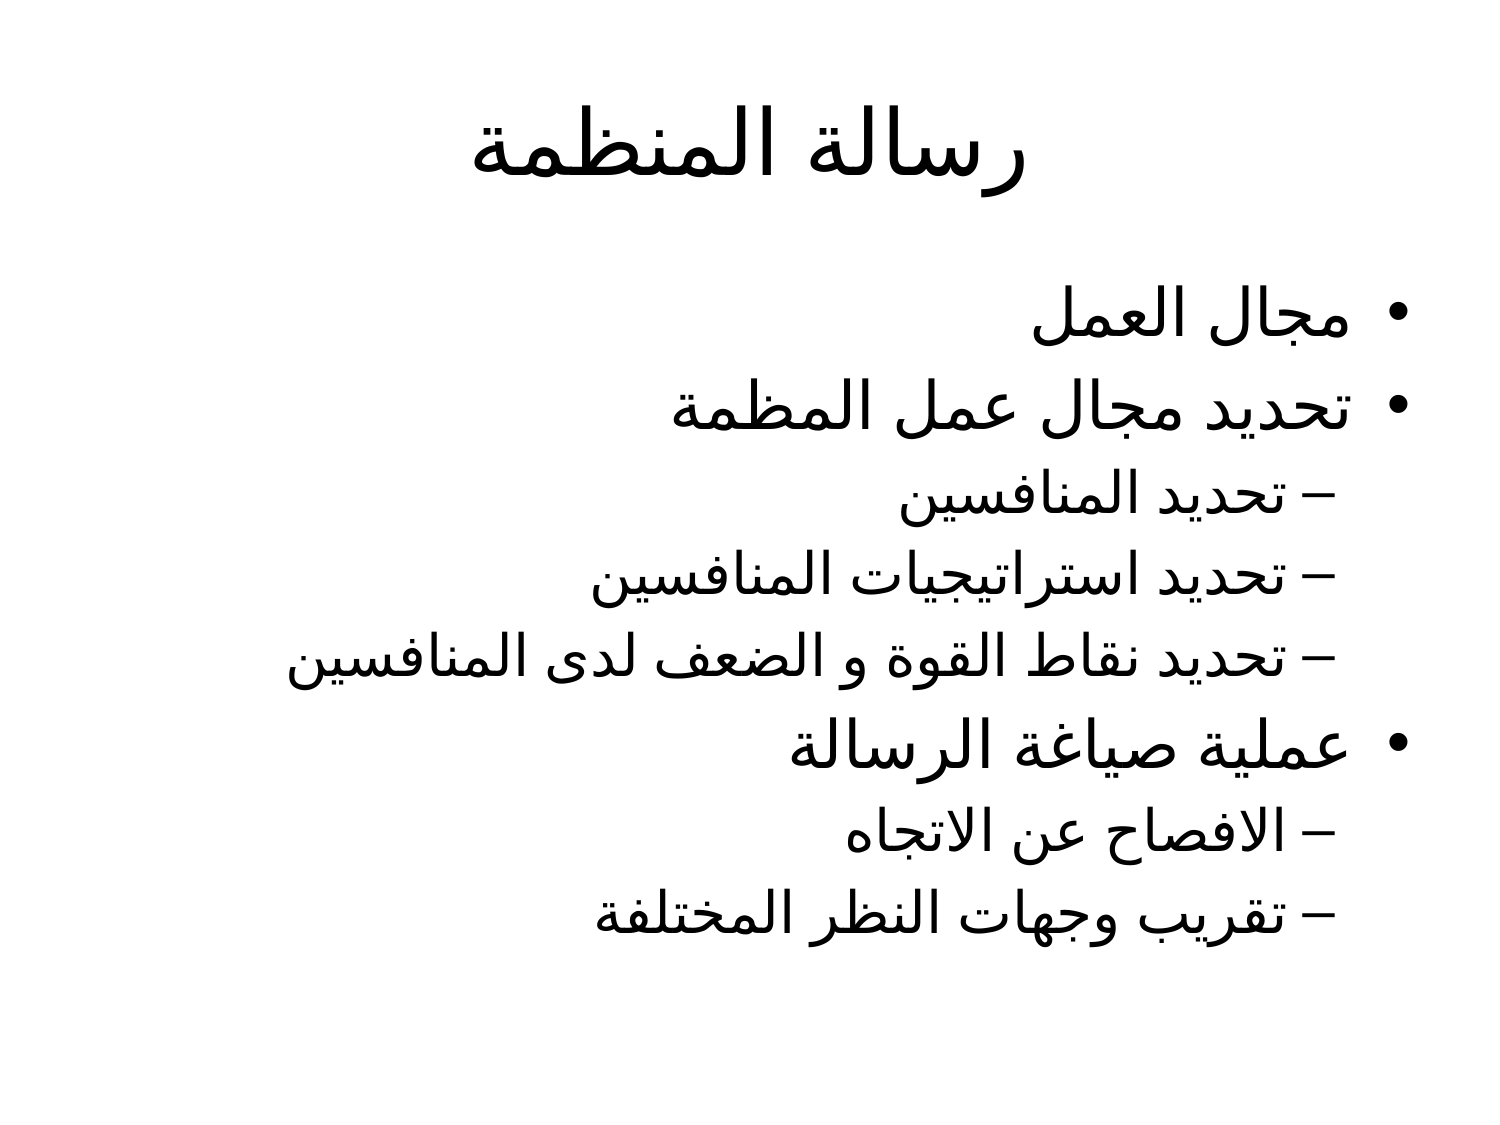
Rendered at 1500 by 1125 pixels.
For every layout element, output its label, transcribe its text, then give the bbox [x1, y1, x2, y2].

list مجال العمل تحديد مجال عمل المظمة تحديد المنافسين تحديد استراتيجيات المنافسين تحديد نقاط القوة و الضعف لدى المنافسين عملية صياغة الرسالة الافصاح عن الاتجاه تقريب وجهات النظر المختلفة [75, 262, 1425, 1005]
title رسالة المنظمة [75, 45, 1425, 233]
